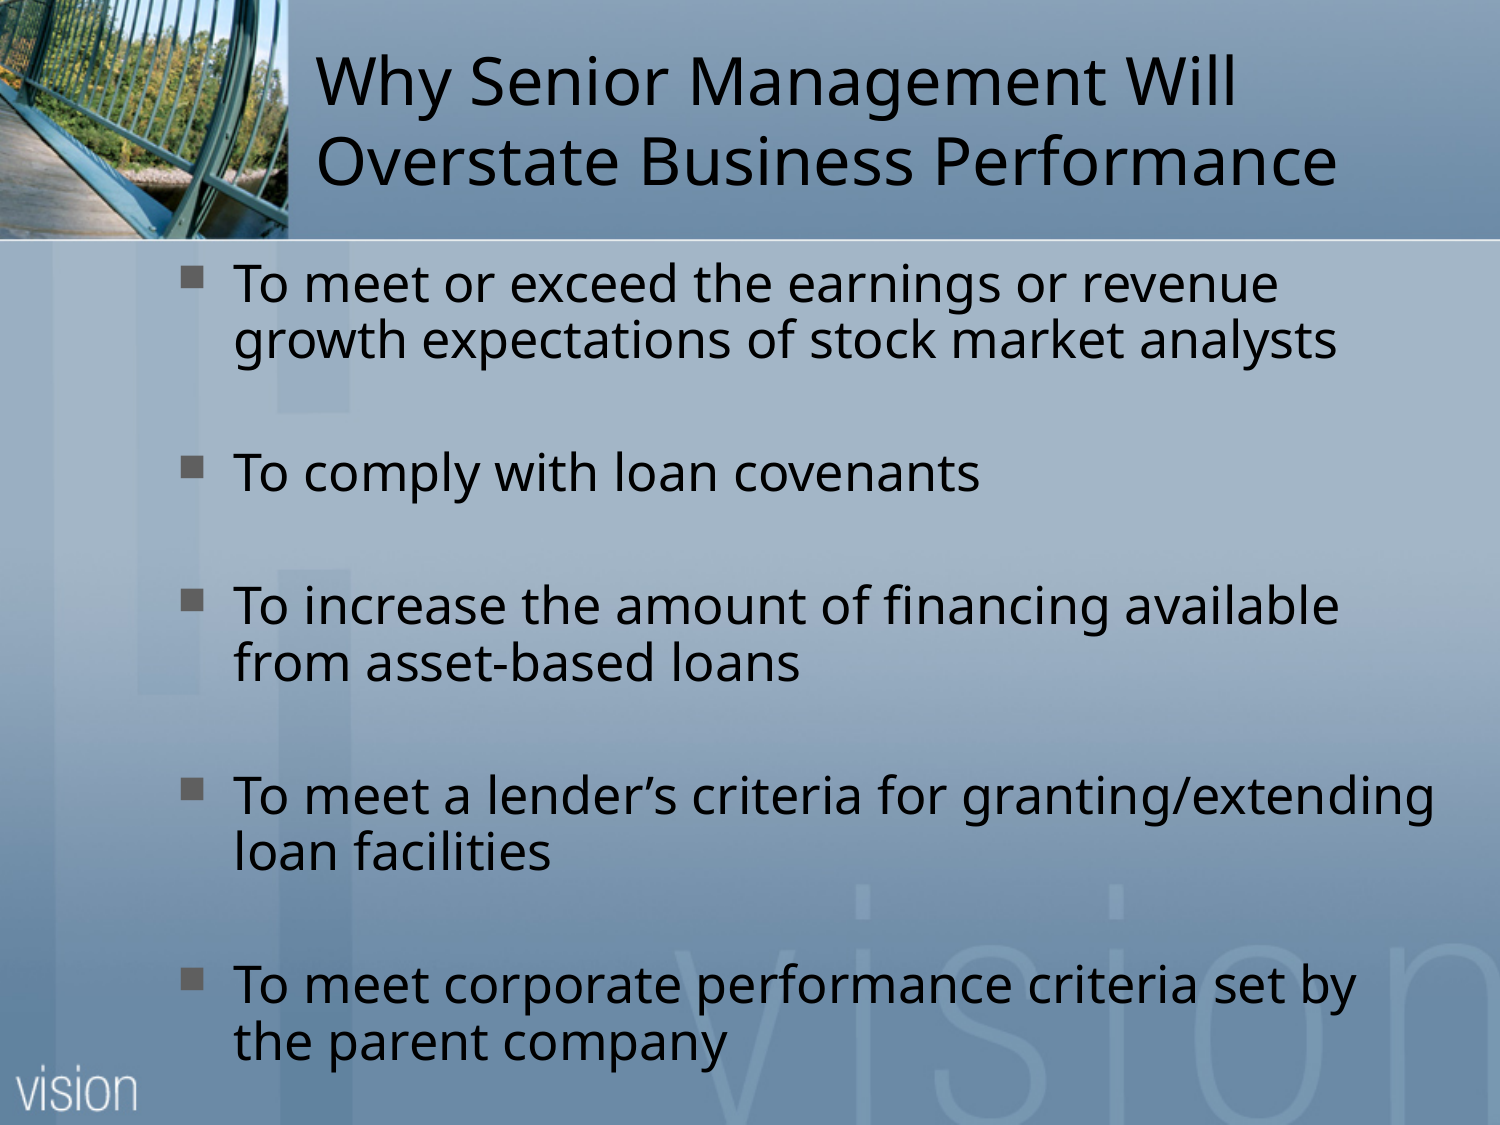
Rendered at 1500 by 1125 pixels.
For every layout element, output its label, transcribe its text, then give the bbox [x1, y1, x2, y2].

picture [0, 0, 1500, 1125]
list To meet or exceed the earnings or revenue growth expectations of stock market analysts To comply with loan covenants To increase the amount of financing available from asset-based loans To meet a lender’s criteria for granting/extending loan facilities To meet corporate performance criteria set by the parent company [162, 249, 1462, 1083]
title Why Senior Management Will Overstate Business Performance [299, 30, 1462, 207]
